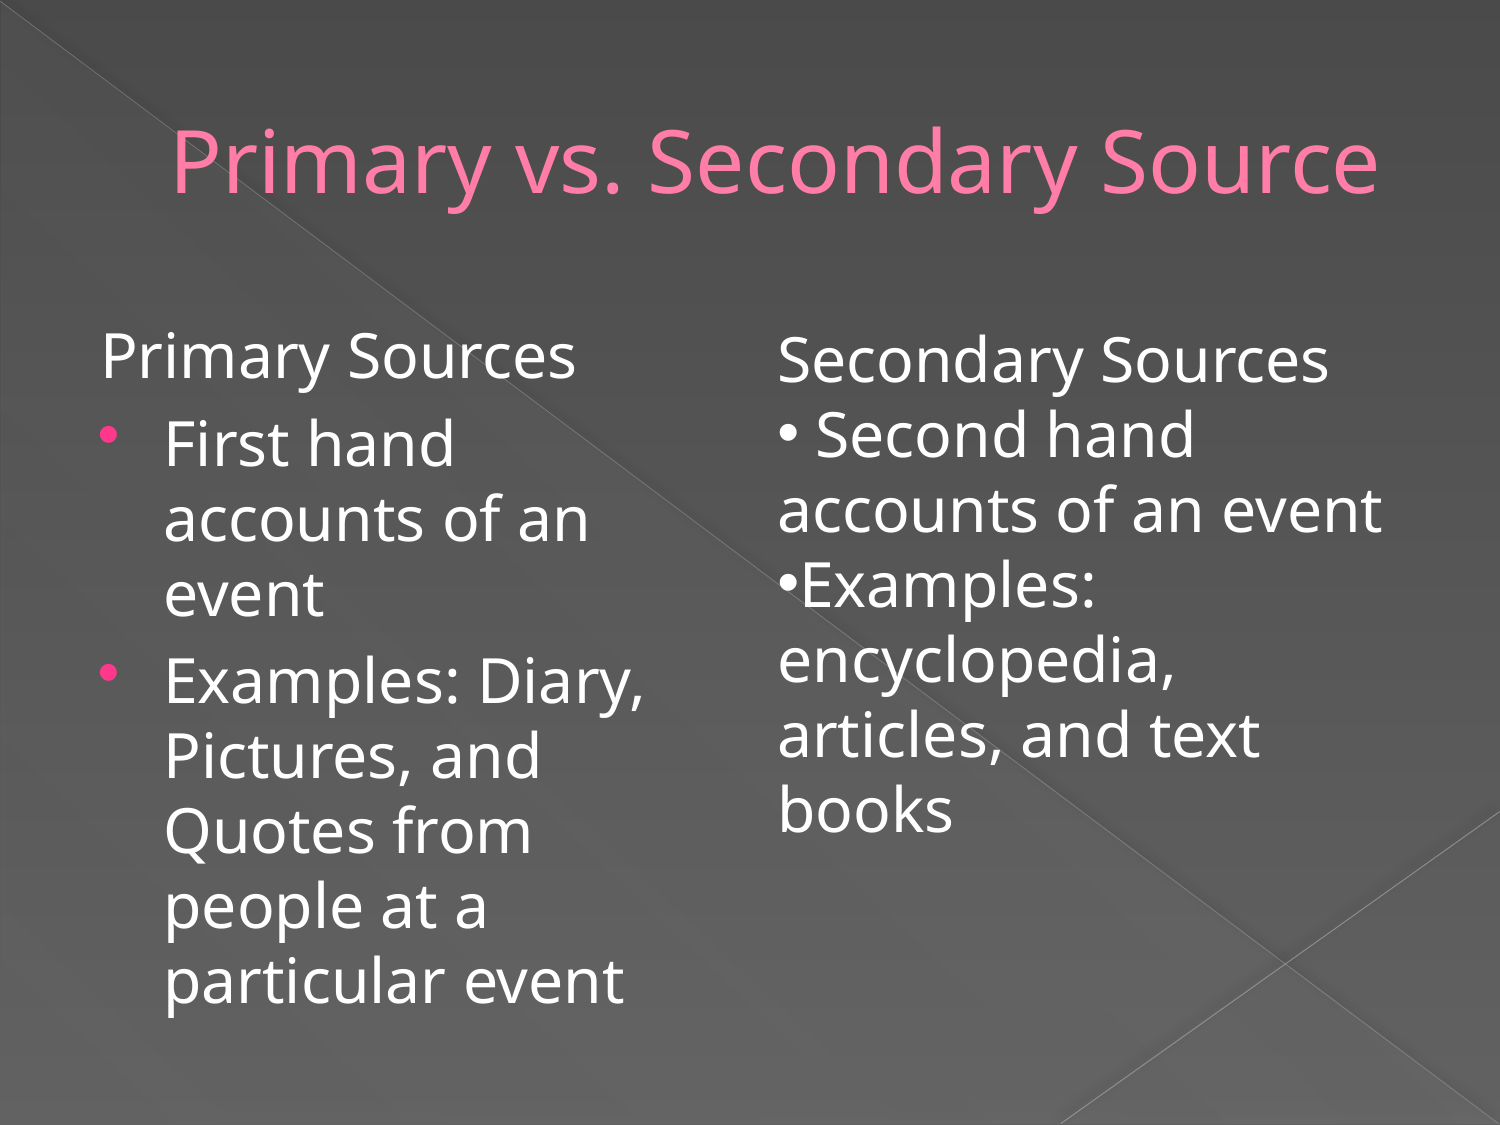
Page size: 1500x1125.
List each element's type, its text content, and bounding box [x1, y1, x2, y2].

list Primary Sources First hand accounts of an event Examples: Diary, Pictures, and Quotes from people at a particular event [75, 308, 725, 1059]
text_box Secondary Sources Second hand accounts of an event Examples: encyclopedia, articles, and text books [762, 312, 1413, 852]
title Primary vs. Secondary Source [75, 43, 1425, 274]
